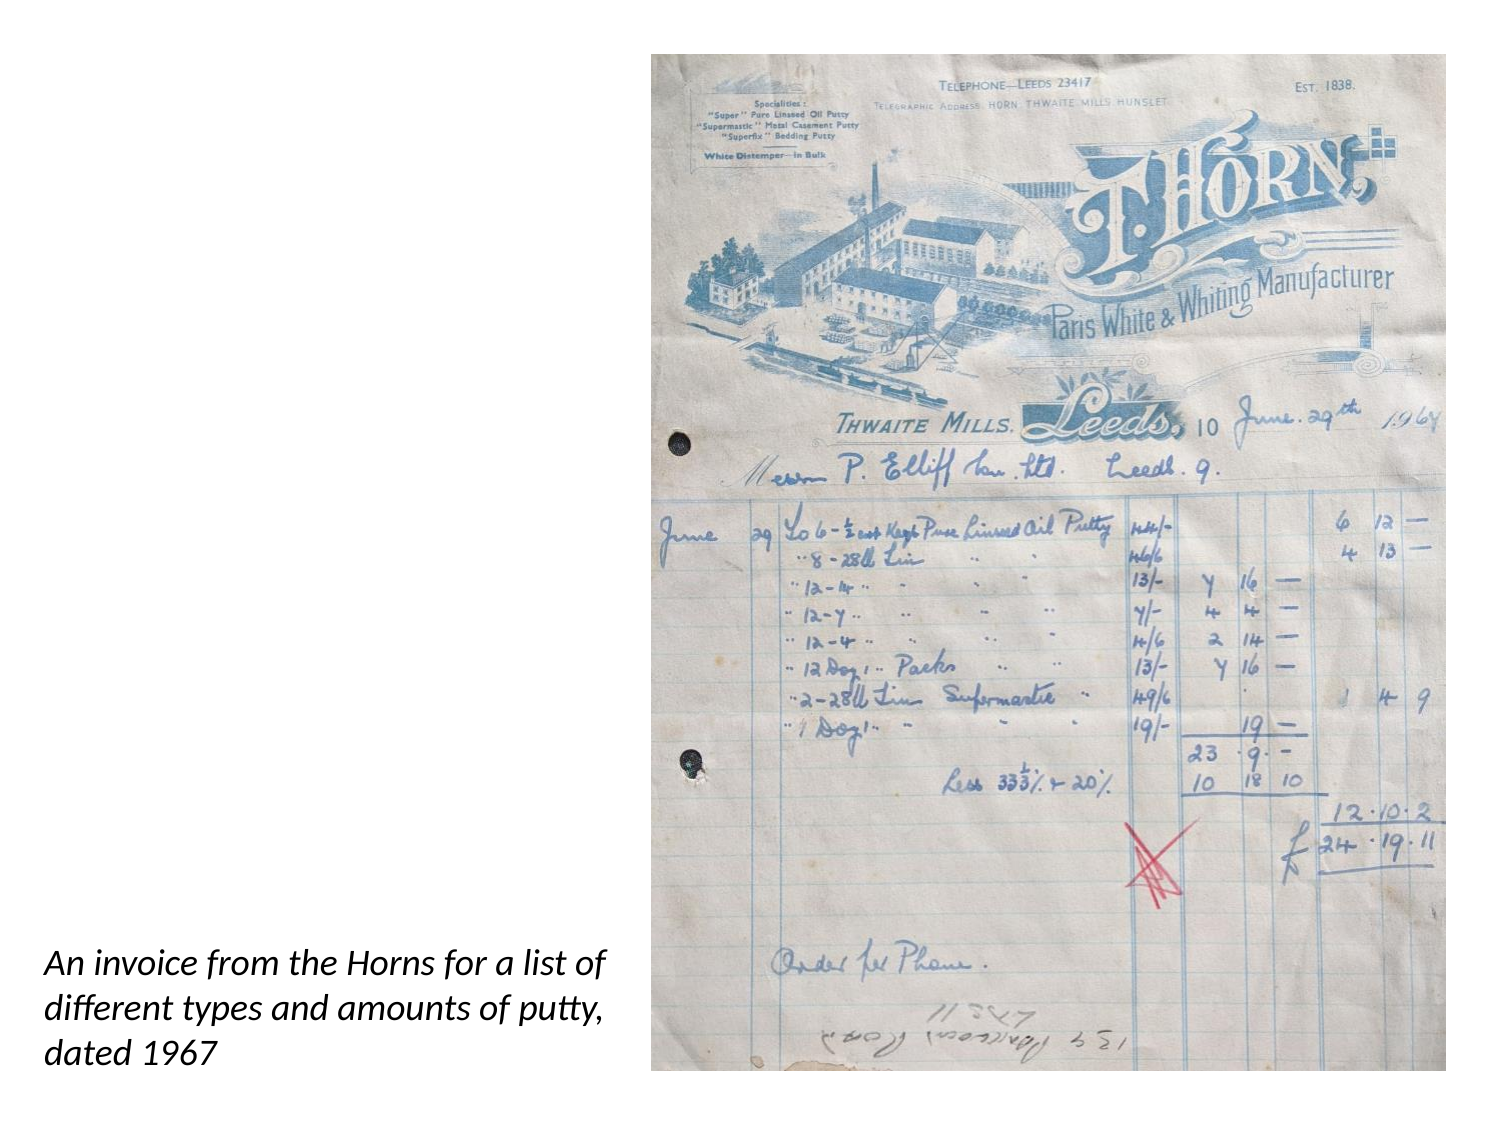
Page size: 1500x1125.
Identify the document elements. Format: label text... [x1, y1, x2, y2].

picture [651, 54, 1446, 1071]
text_box An invoice from the Horns for a list of different types and amounts of putty, dated 1967 [29, 930, 707, 1081]
